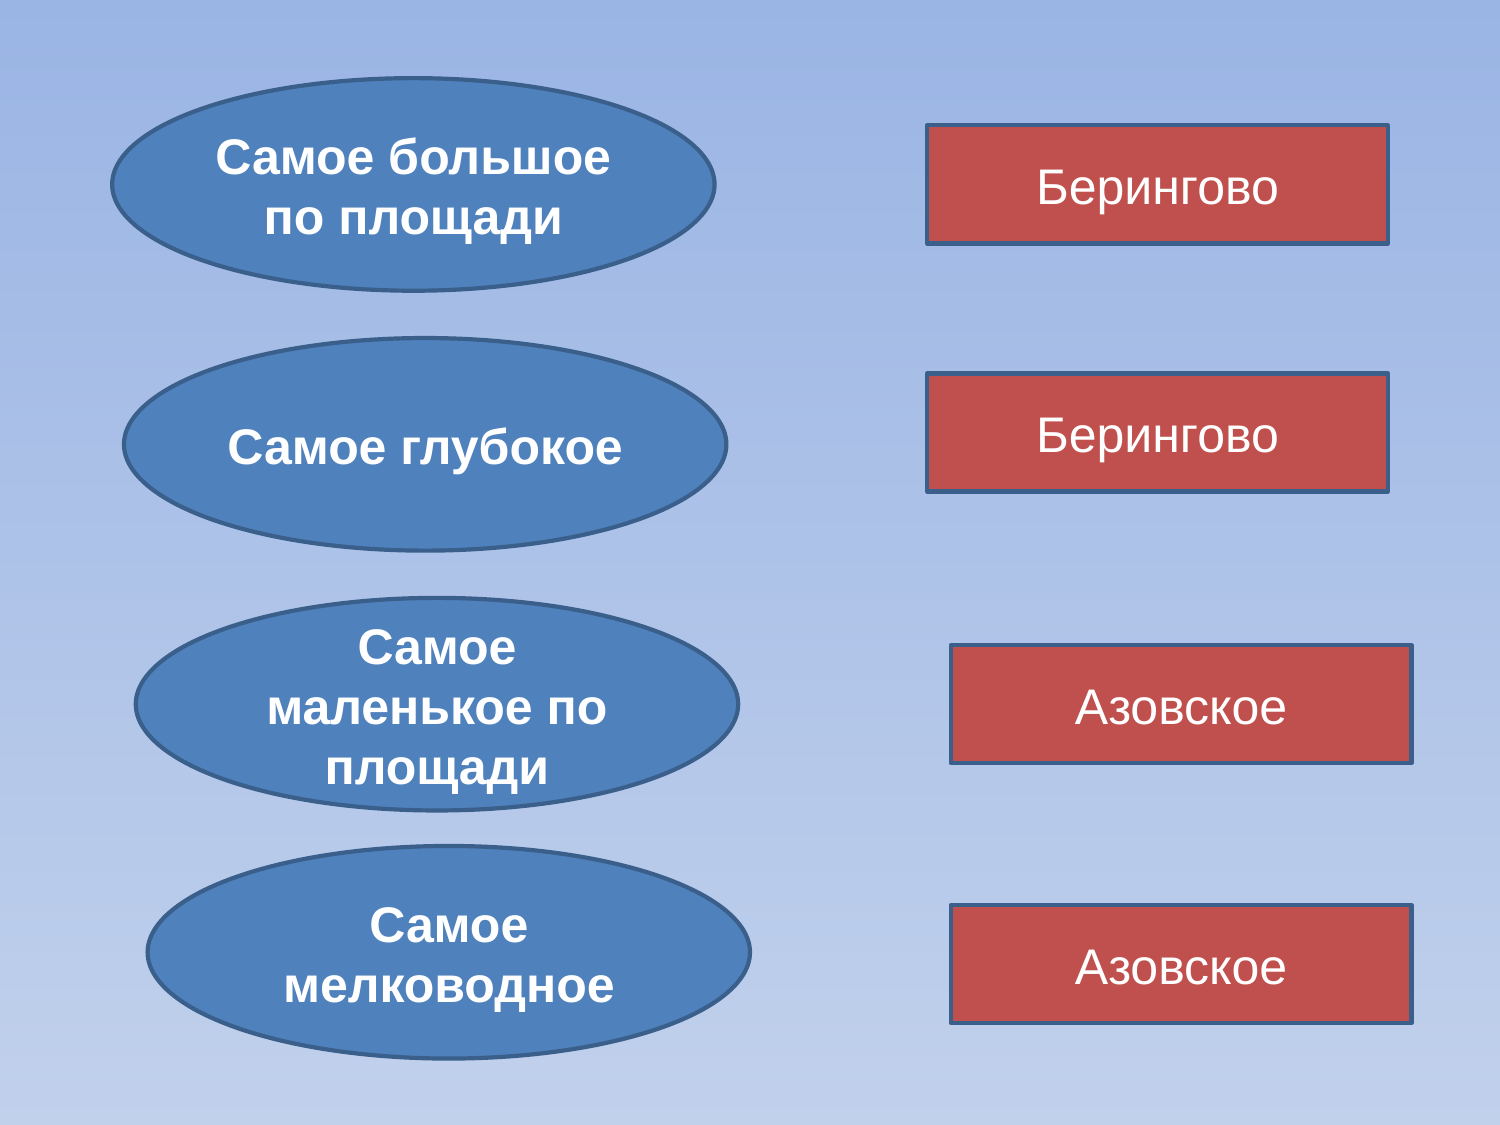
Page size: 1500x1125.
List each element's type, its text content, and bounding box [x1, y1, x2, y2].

text_box Самое большое по площади [110, 76, 717, 293]
text_box Самое глубокое [121, 335, 729, 553]
text_box Берингово [925, 371, 1390, 494]
text_box Самое мелководное [145, 843, 753, 1061]
text_box Азовское [949, 903, 1414, 1025]
text_box Азовское [949, 643, 1414, 765]
text_box Берингово [925, 123, 1390, 246]
text_box Самое маленькое по площади [133, 595, 741, 813]
